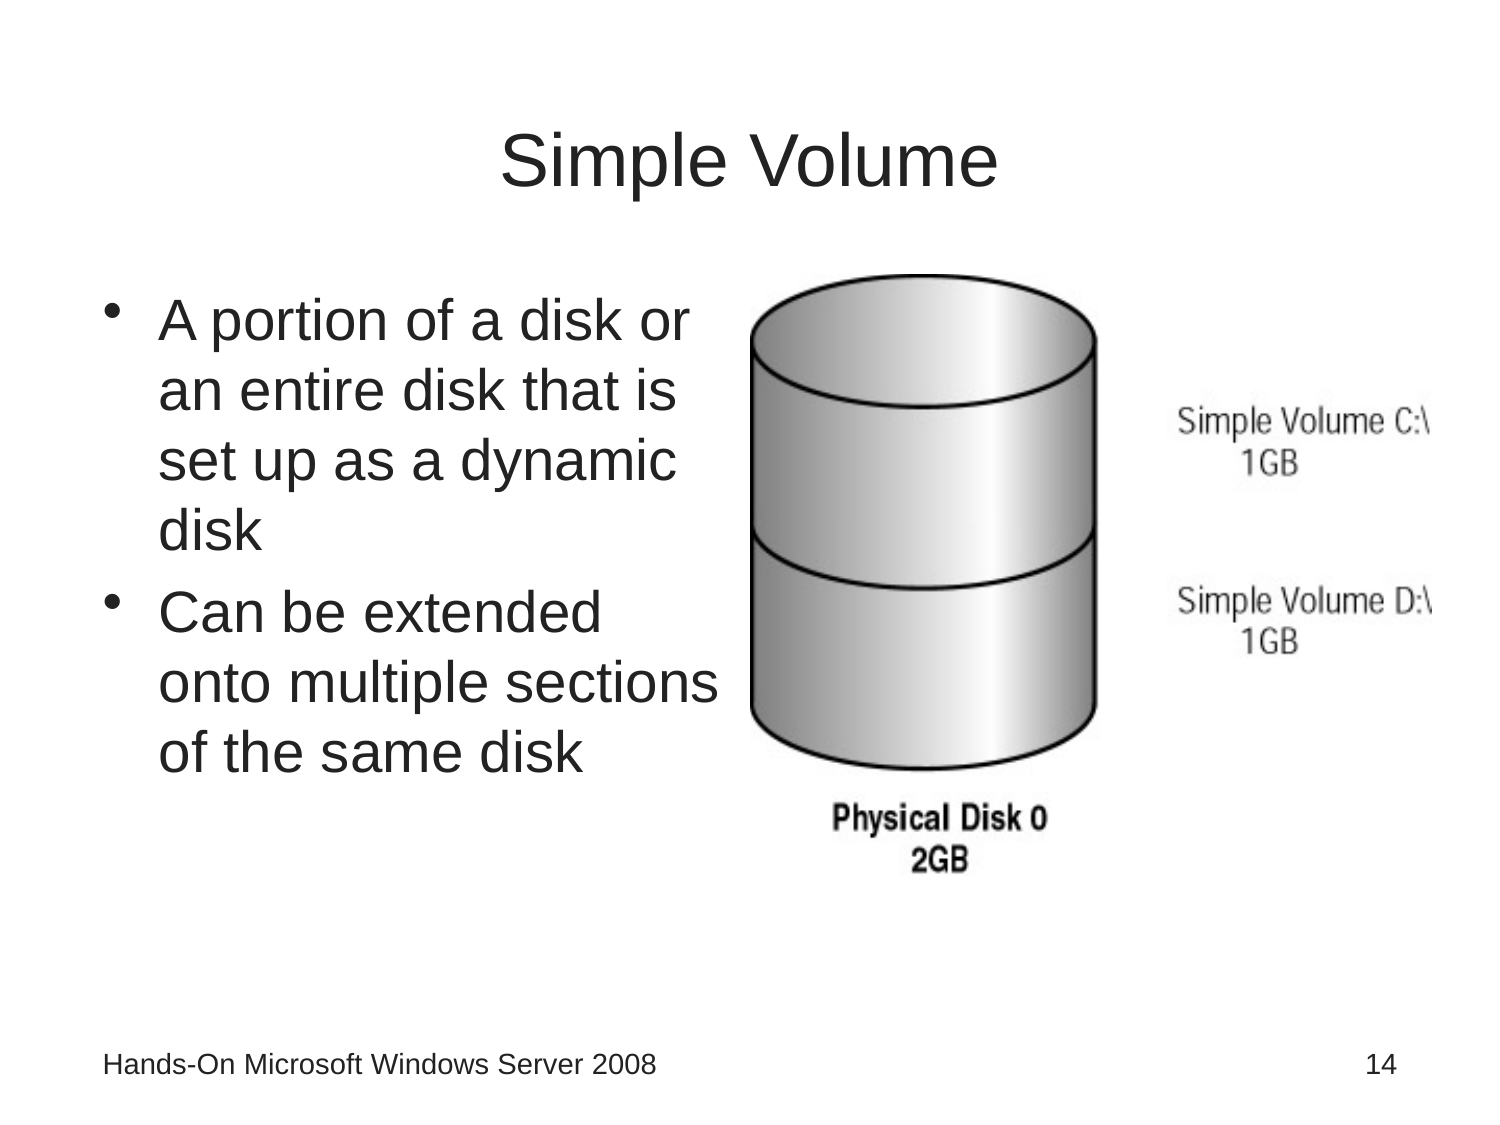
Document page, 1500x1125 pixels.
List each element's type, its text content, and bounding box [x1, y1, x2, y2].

list A portion of a disk or an entire disk that is set up as a dynamic disk Can be extended onto multiple sections of the same disk [87, 274, 738, 1026]
slide_number 14 [1074, 1037, 1413, 1101]
picture [749, 274, 1432, 880]
footer Hands-On Microsoft Windows Server 2008 [87, 1037, 1051, 1101]
title Simple Volume [87, 62, 1413, 251]
